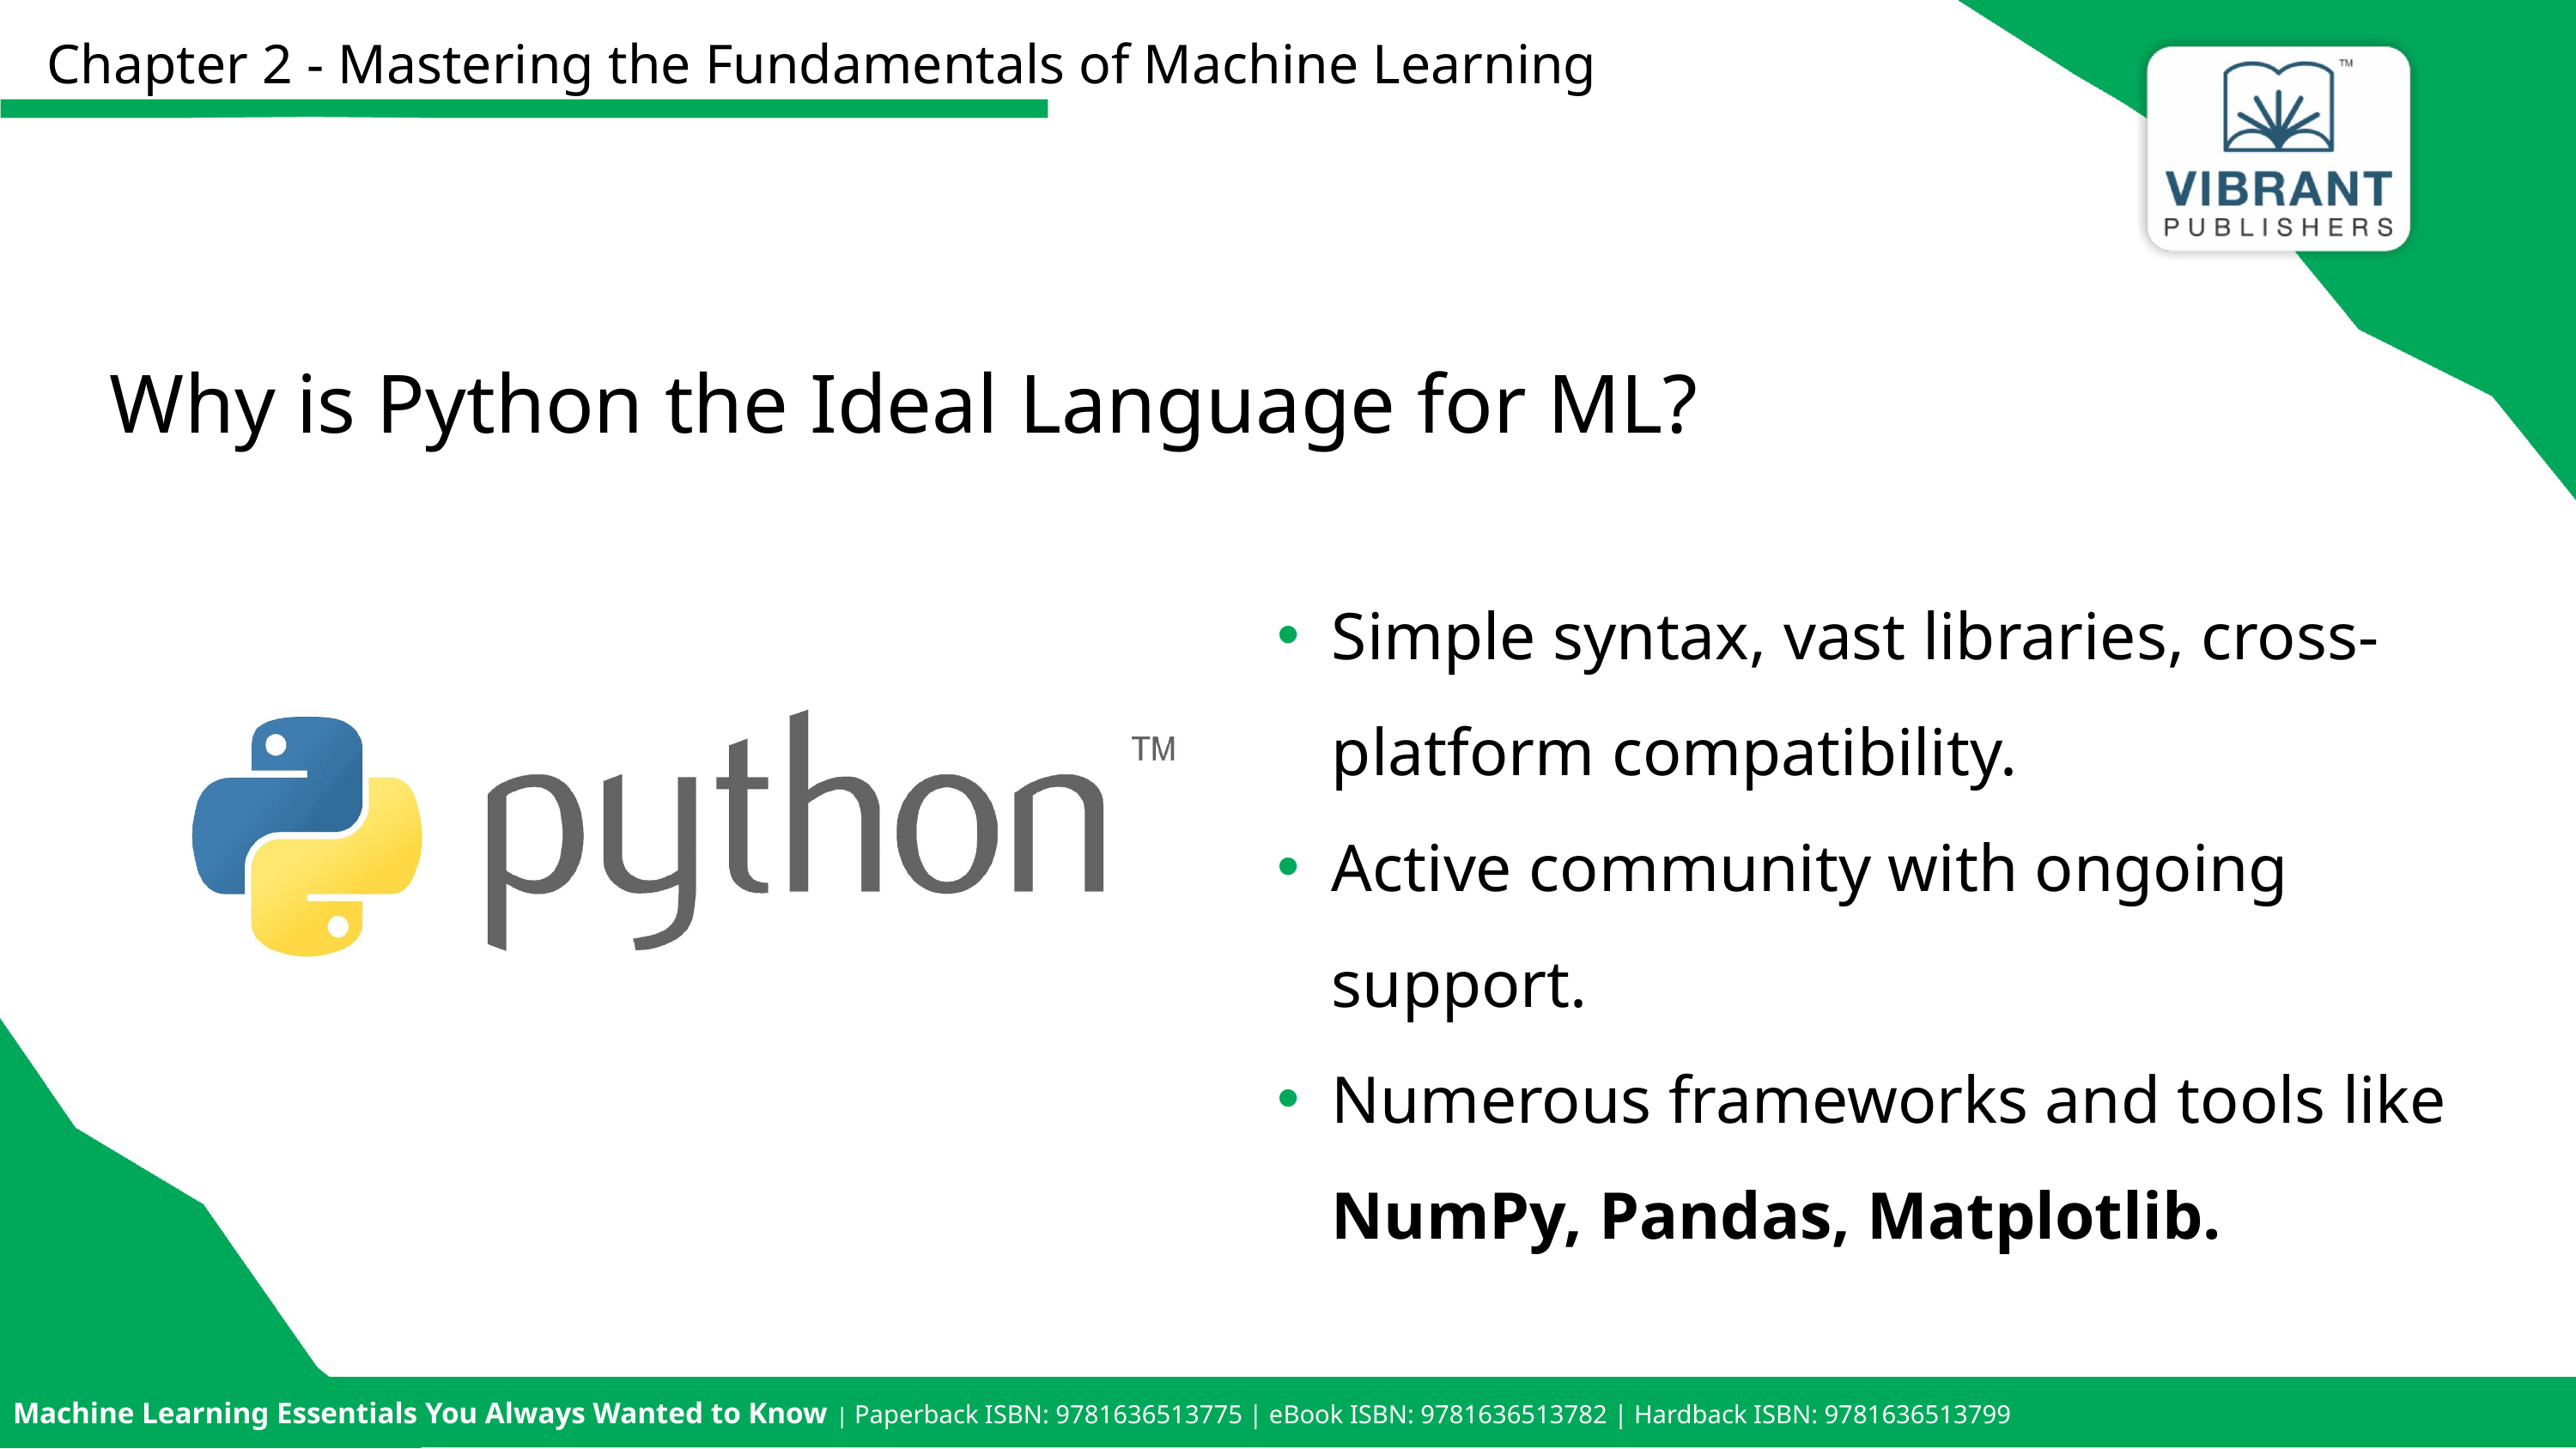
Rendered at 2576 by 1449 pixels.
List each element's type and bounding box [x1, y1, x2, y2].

picture [185, 568, 1180, 1146]
text_box [0, 0, 2576, 1448]
